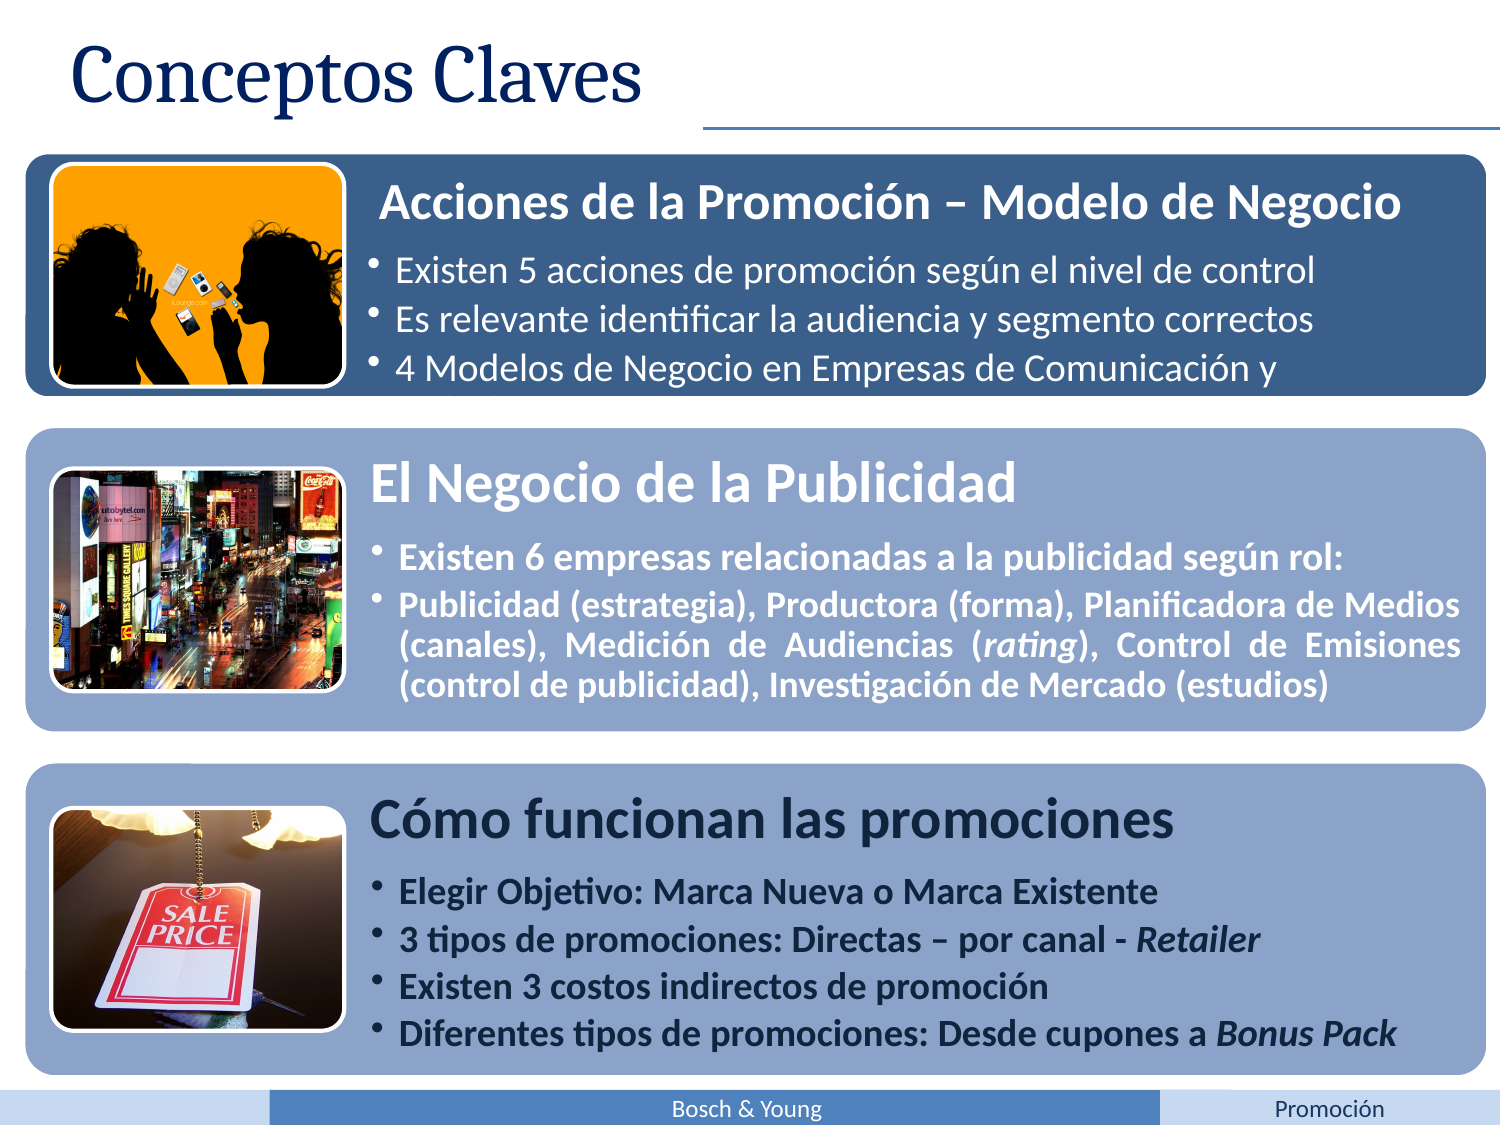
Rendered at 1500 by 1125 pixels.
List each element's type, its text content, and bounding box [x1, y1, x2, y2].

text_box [23, 152, 1489, 1079]
text_box Promoción [1158, 1088, 1500, 1125]
text_box [0, 1088, 272, 1125]
text_box Bosch & Young [272, 1088, 1158, 1125]
text_box Conceptos Claves [0, 11, 832, 127]
